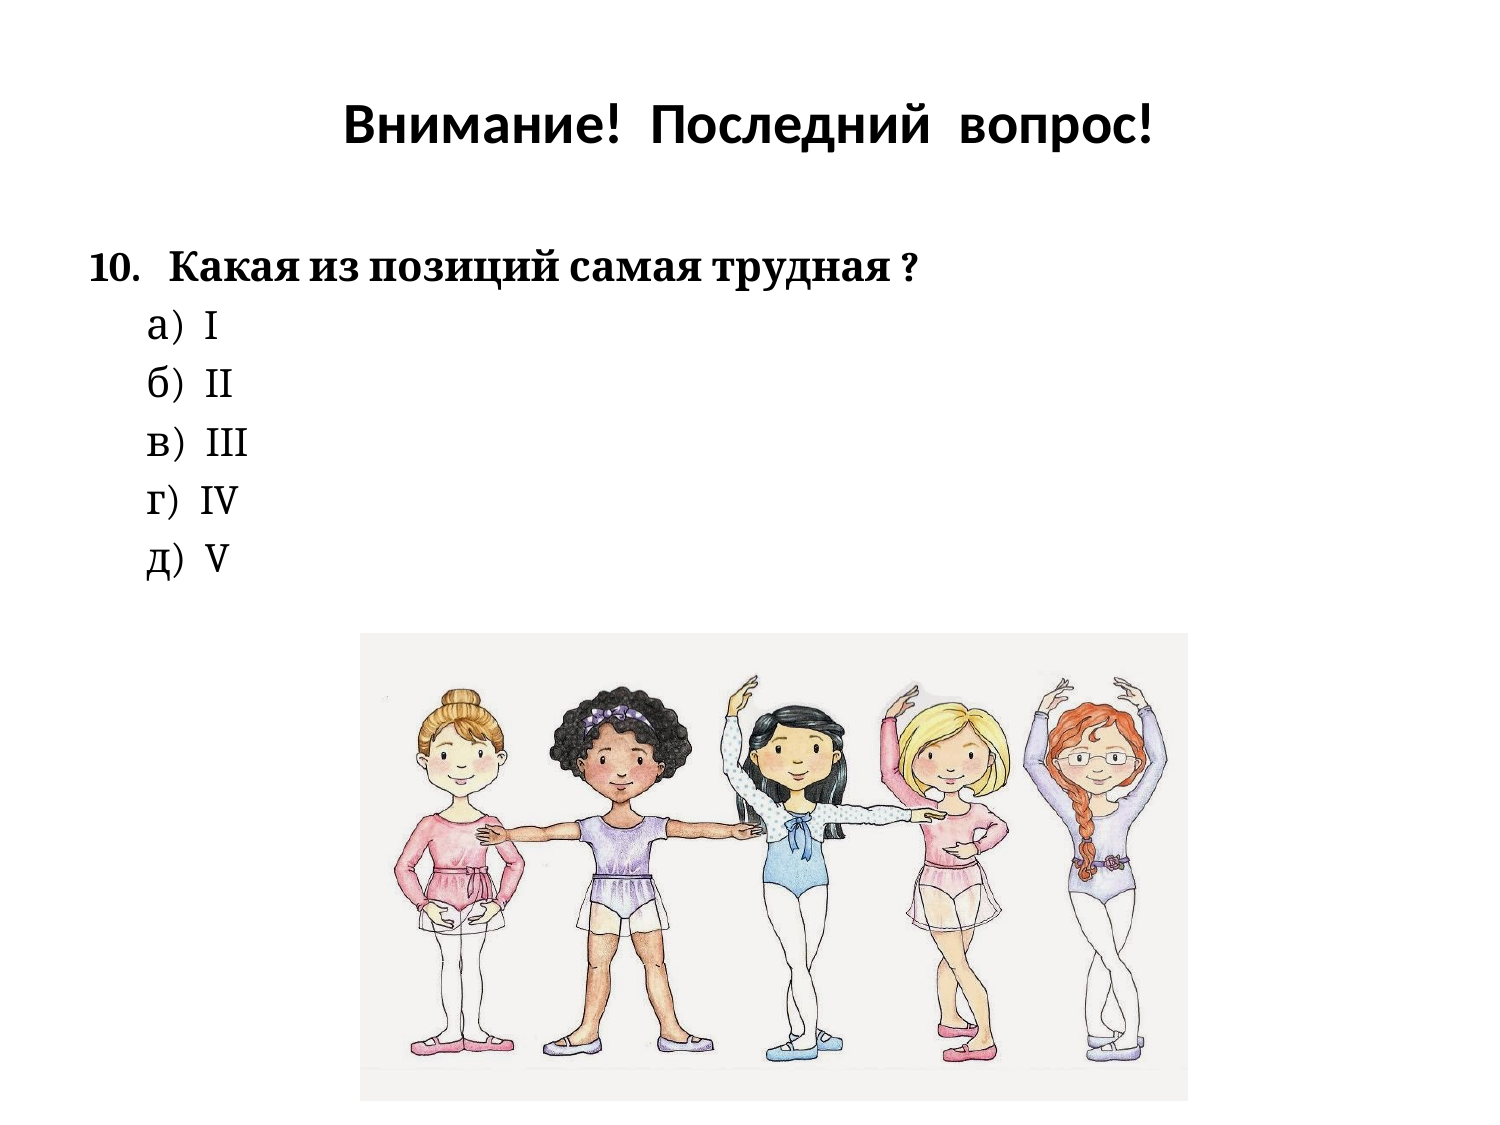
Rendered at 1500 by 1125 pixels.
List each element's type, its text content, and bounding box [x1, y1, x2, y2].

picture [359, 633, 1188, 1101]
list 10. Какая из позиций самая трудная ? а) I б) II в) III г) IV д) V [75, 231, 1425, 1005]
title Внимание! Последний вопрос! [75, 45, 1425, 197]
